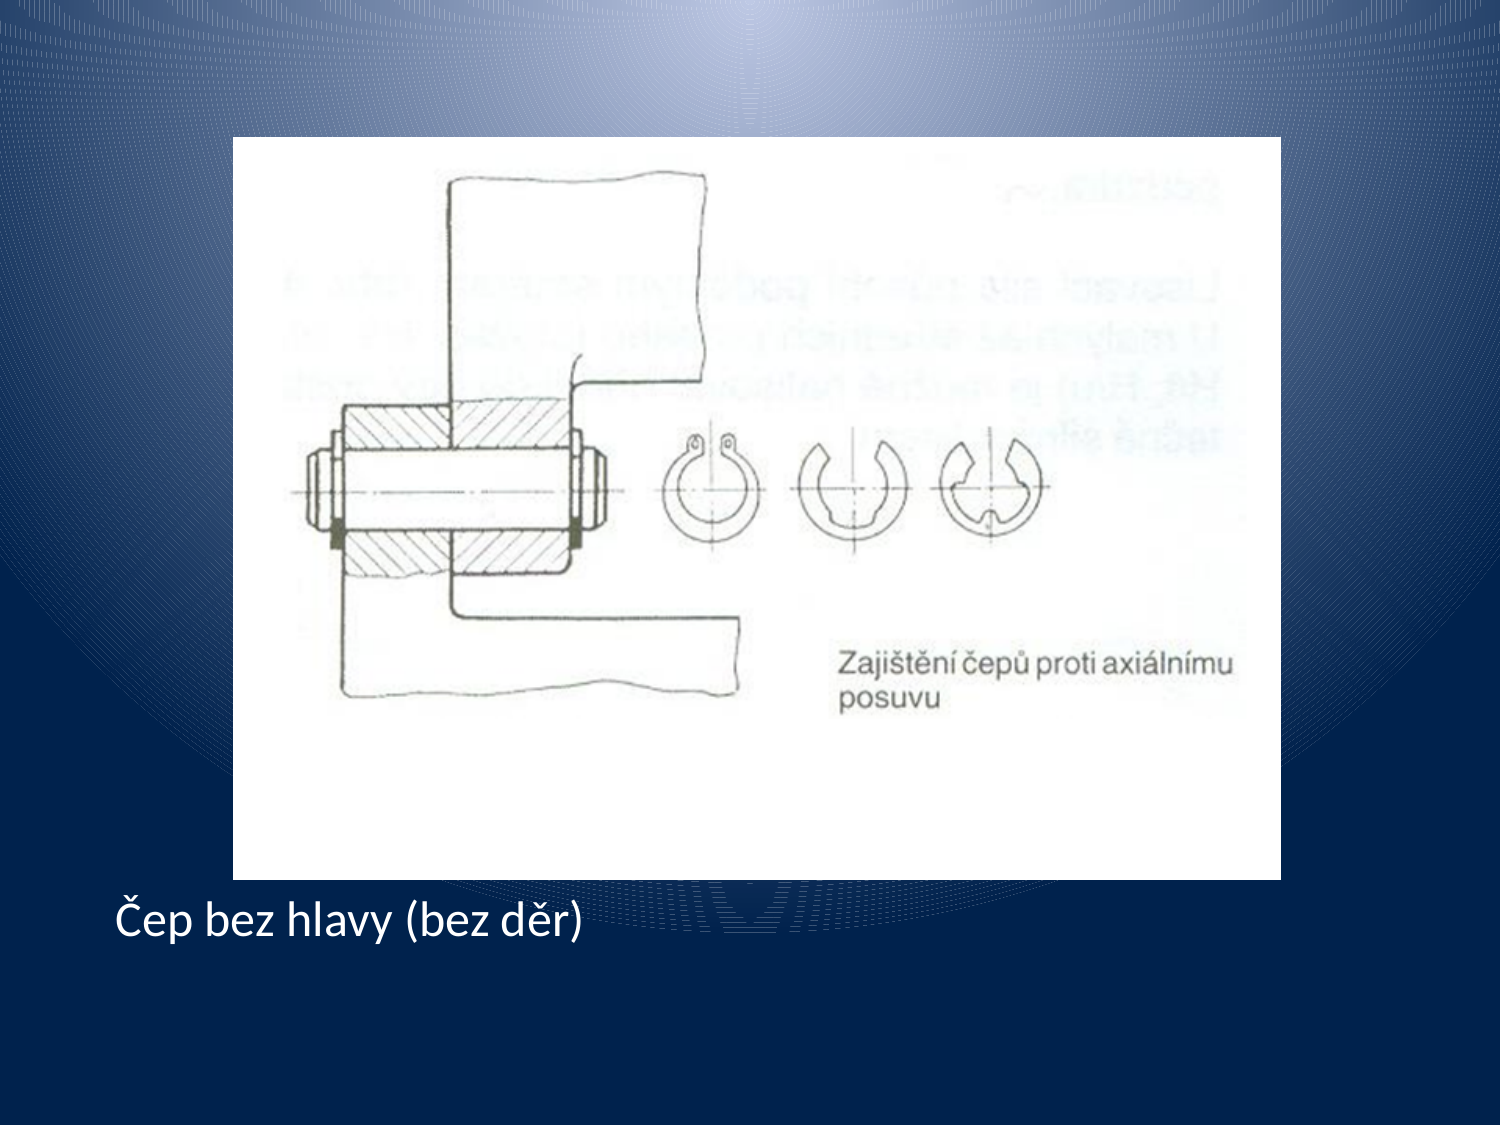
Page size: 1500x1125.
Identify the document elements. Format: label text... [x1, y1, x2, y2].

picture [233, 136, 1281, 880]
title Čep bez hlavy (bez děr) [100, 822, 1451, 1010]
